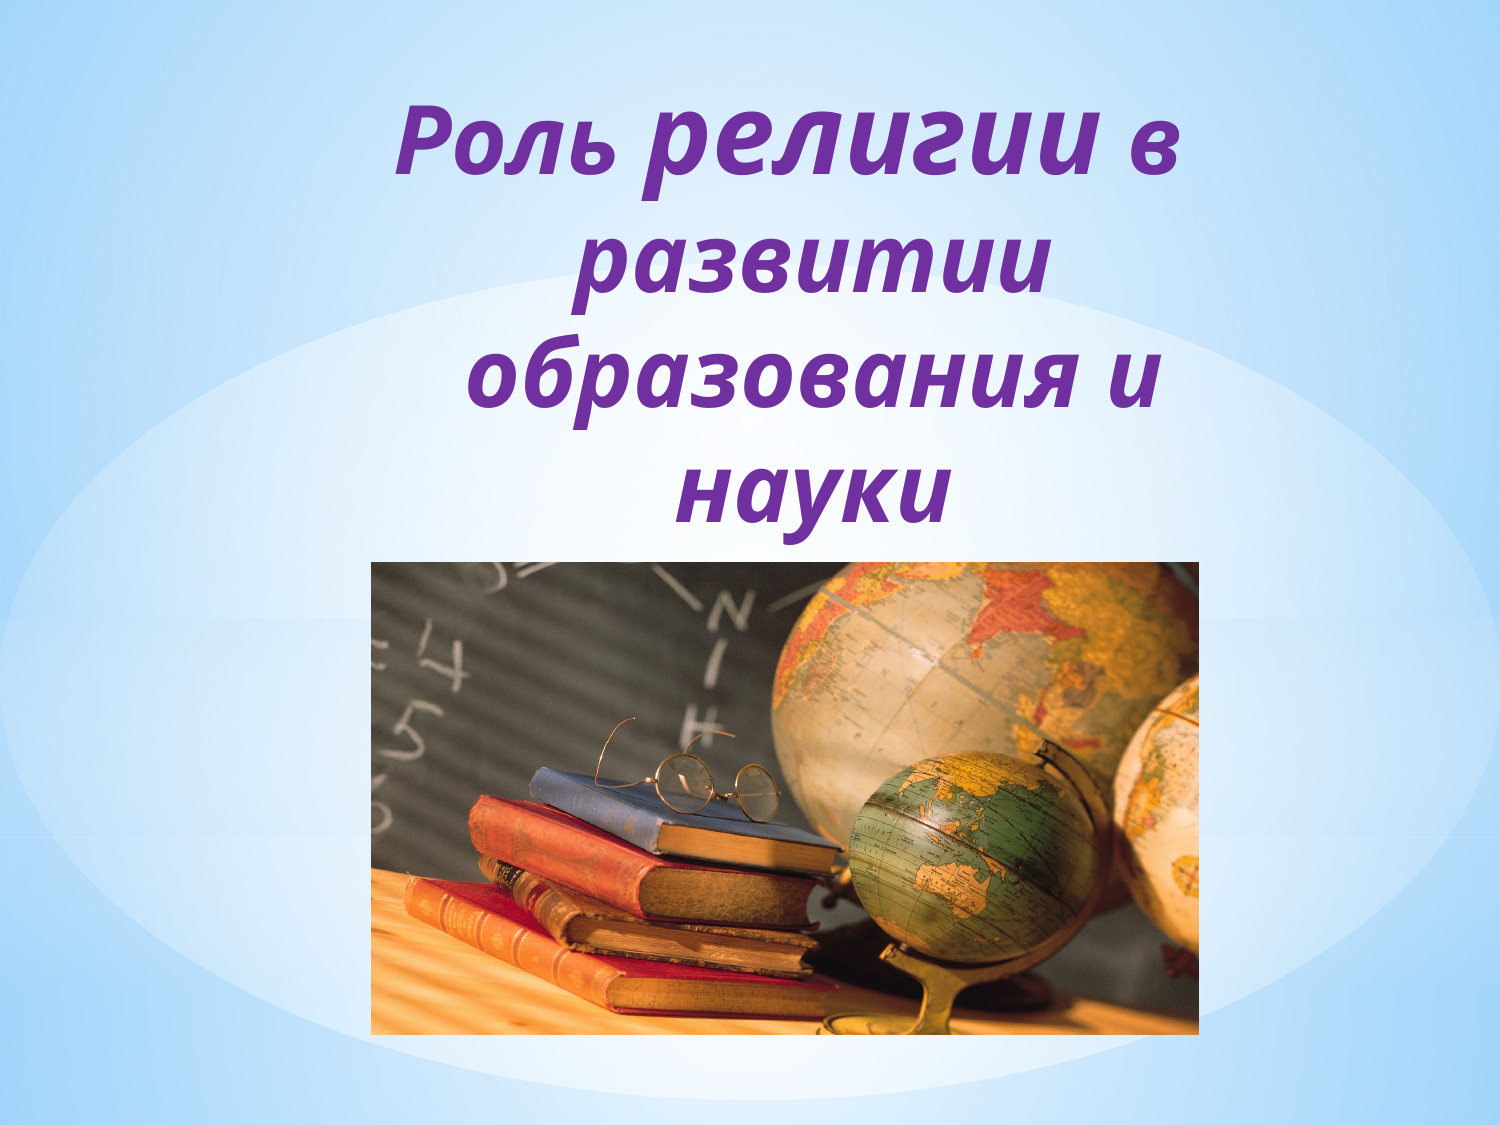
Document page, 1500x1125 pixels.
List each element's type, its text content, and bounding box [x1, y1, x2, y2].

picture [371, 562, 1200, 1036]
title Роль религии в развитии образования и науки [253, 54, 1323, 361]
